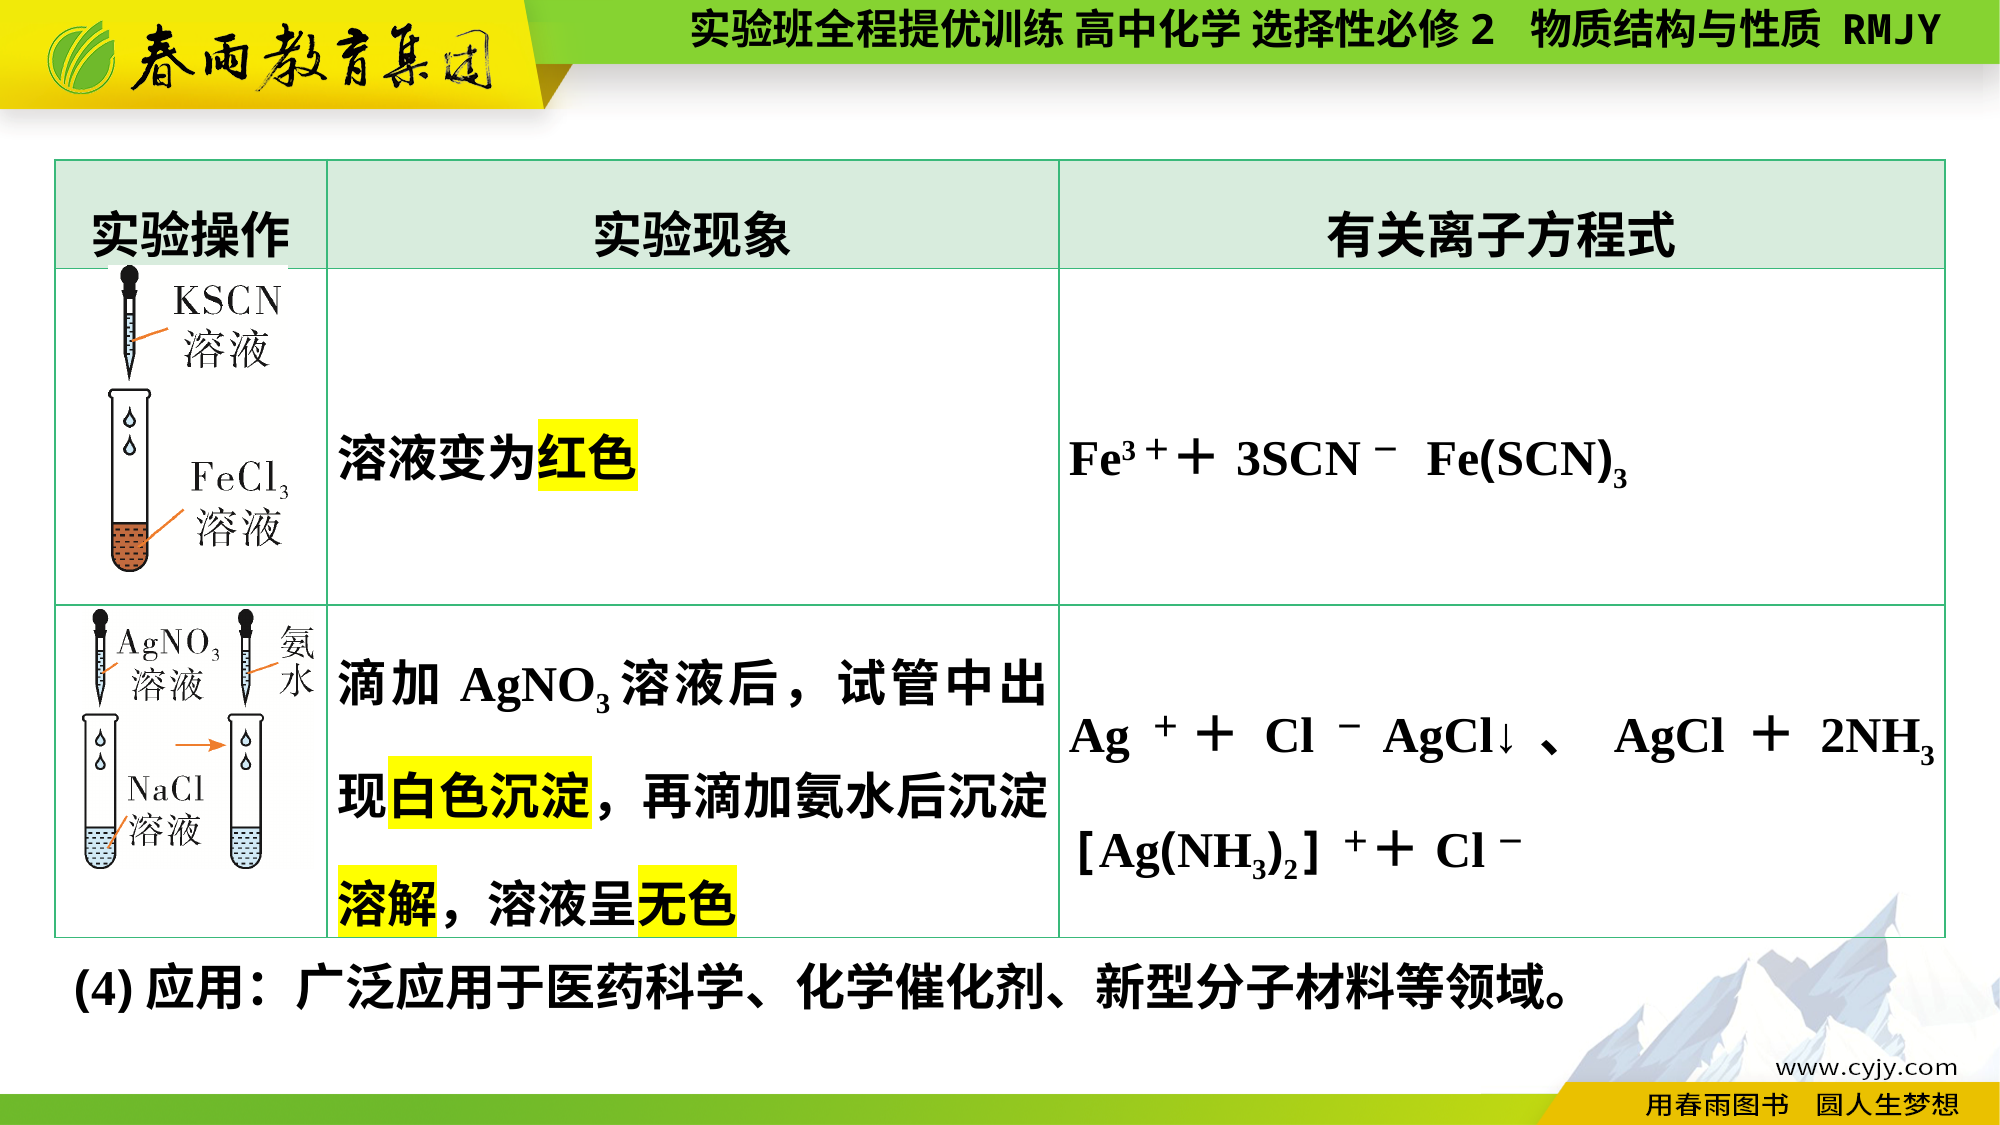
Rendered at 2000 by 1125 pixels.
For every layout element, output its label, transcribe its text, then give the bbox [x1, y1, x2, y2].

picture [0, 0, 2000, 1125]
list (4)应用：广泛应用于医药科学、化学催化剂、新型分子材料等领域。 [59, 918, 1944, 1013]
